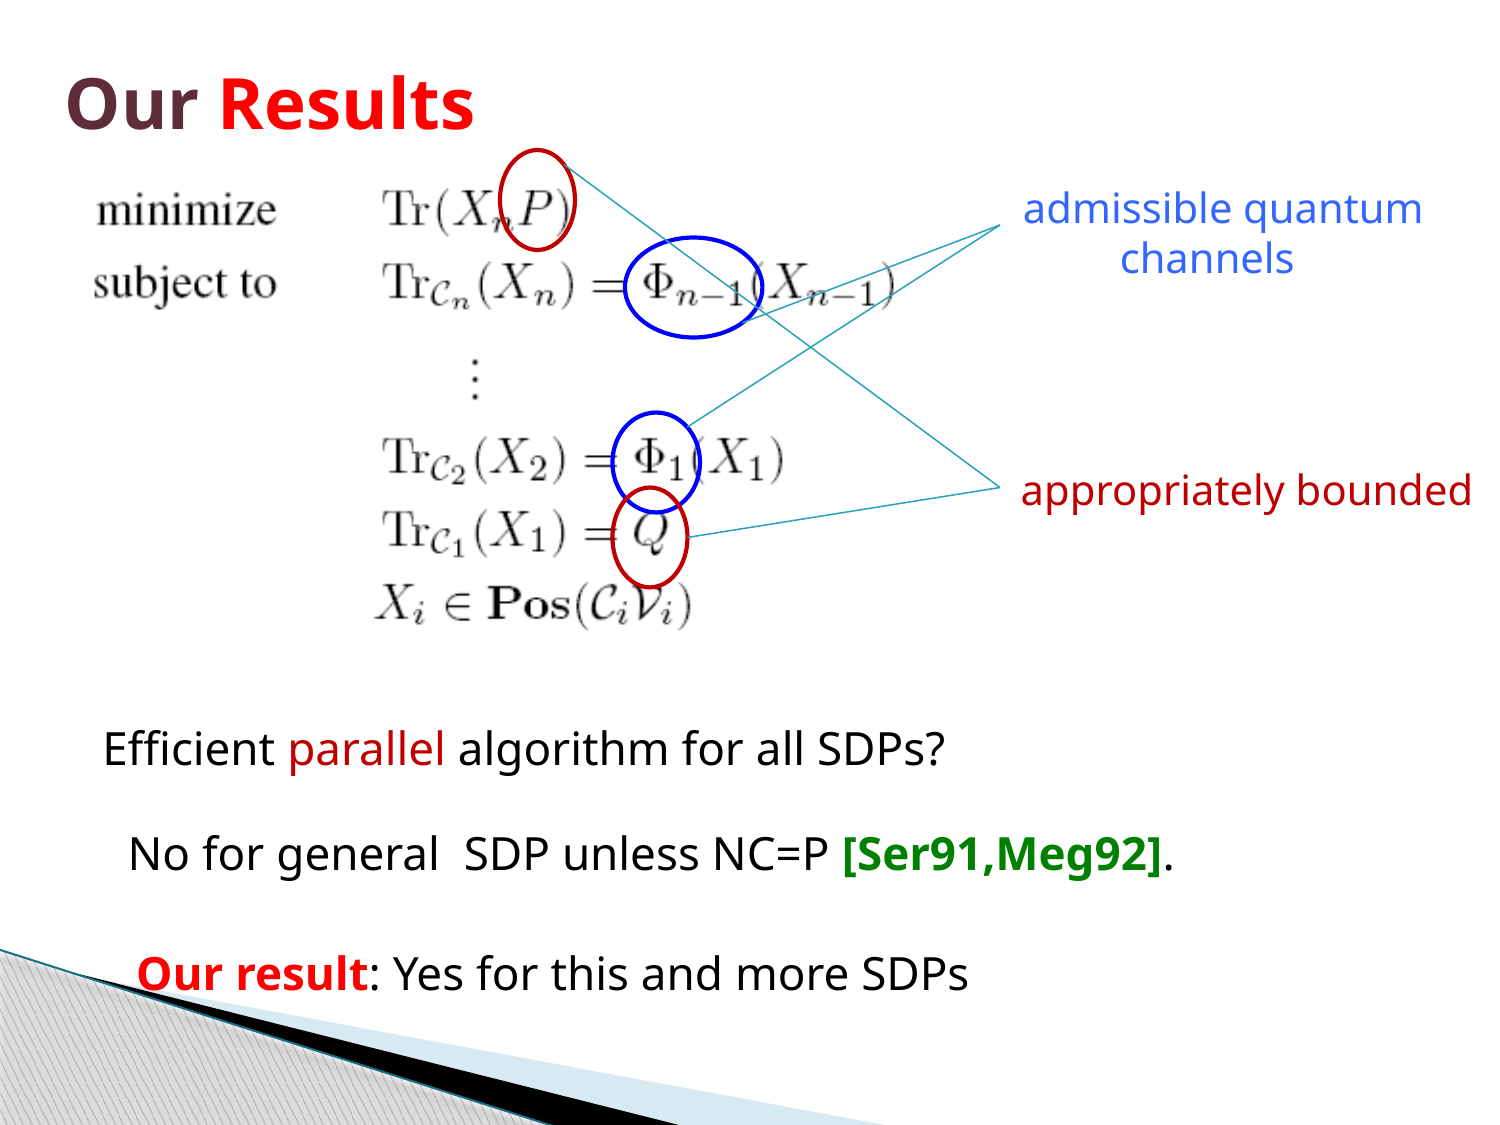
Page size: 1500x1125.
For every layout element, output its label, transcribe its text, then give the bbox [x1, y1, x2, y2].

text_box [563, 164, 1001, 488]
title Our Results [50, 65, 1400, 138]
text_box No for general SDP unless NC=P [Ser91,Meg92]. [112, 816, 1190, 887]
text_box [687, 487, 1001, 538]
text_box appropriately bounded [1006, 456, 1489, 522]
text_box admissible quantum channels [1008, 174, 1450, 290]
text_box Our result: Yes for this and more SDPs [121, 937, 985, 1008]
picture [28, 162, 963, 648]
text_box [513, 149, 562, 162]
text_box Efficient parallel algorithm for all SDPs? [87, 712, 973, 783]
